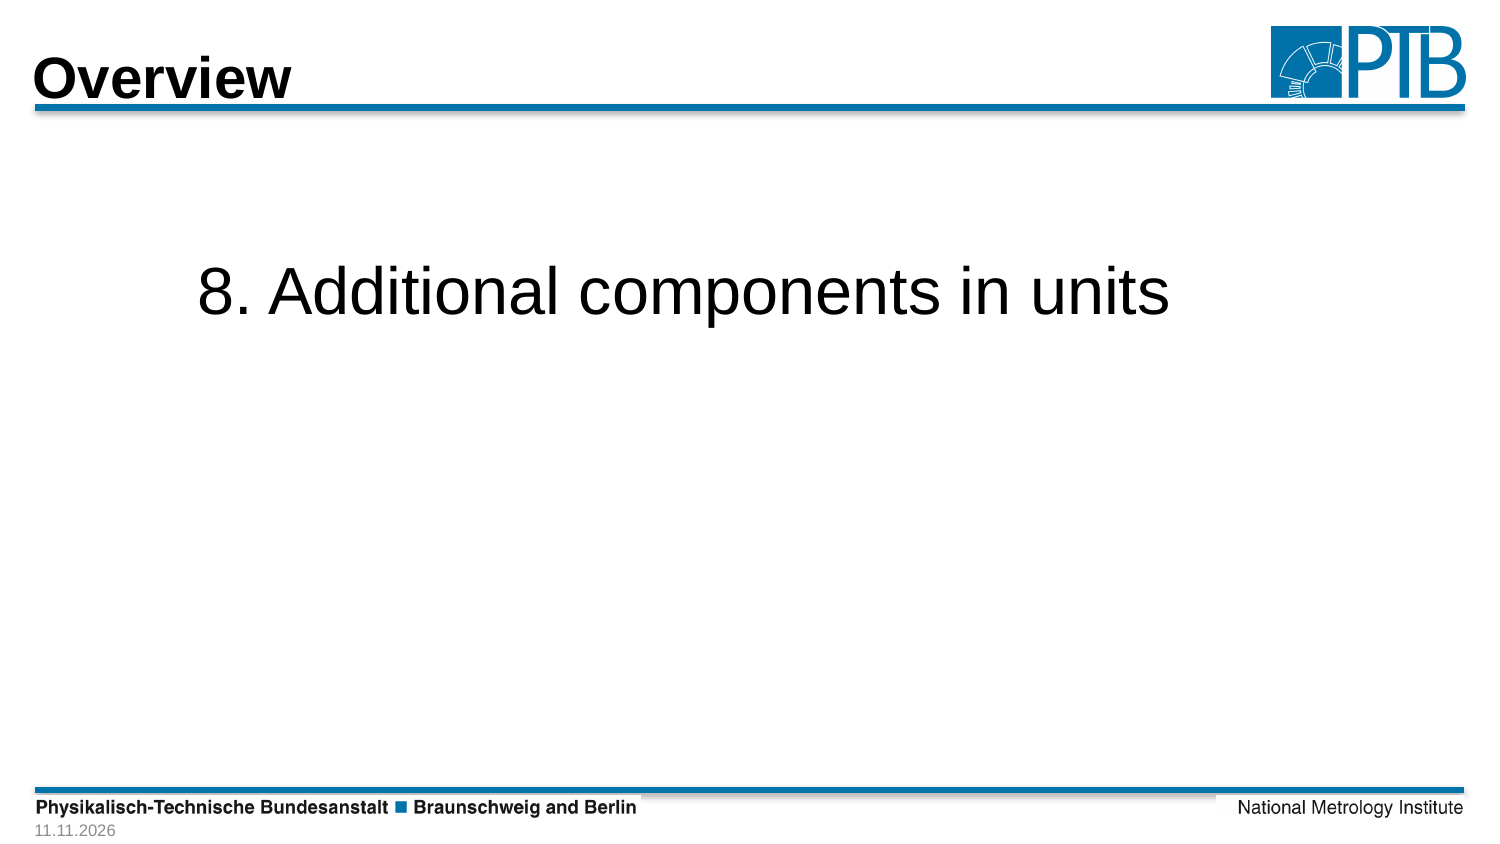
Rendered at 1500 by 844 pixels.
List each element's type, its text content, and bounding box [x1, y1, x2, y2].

title Overview [17, 26, 1459, 123]
list 8. Additional components in units [183, 239, 1388, 422]
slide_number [19, 815, 669, 844]
picture [1216, 795, 1465, 819]
picture [1459, 80, 1467, 98]
picture [1459, 26, 1467, 75]
picture [33, 795, 641, 815]
